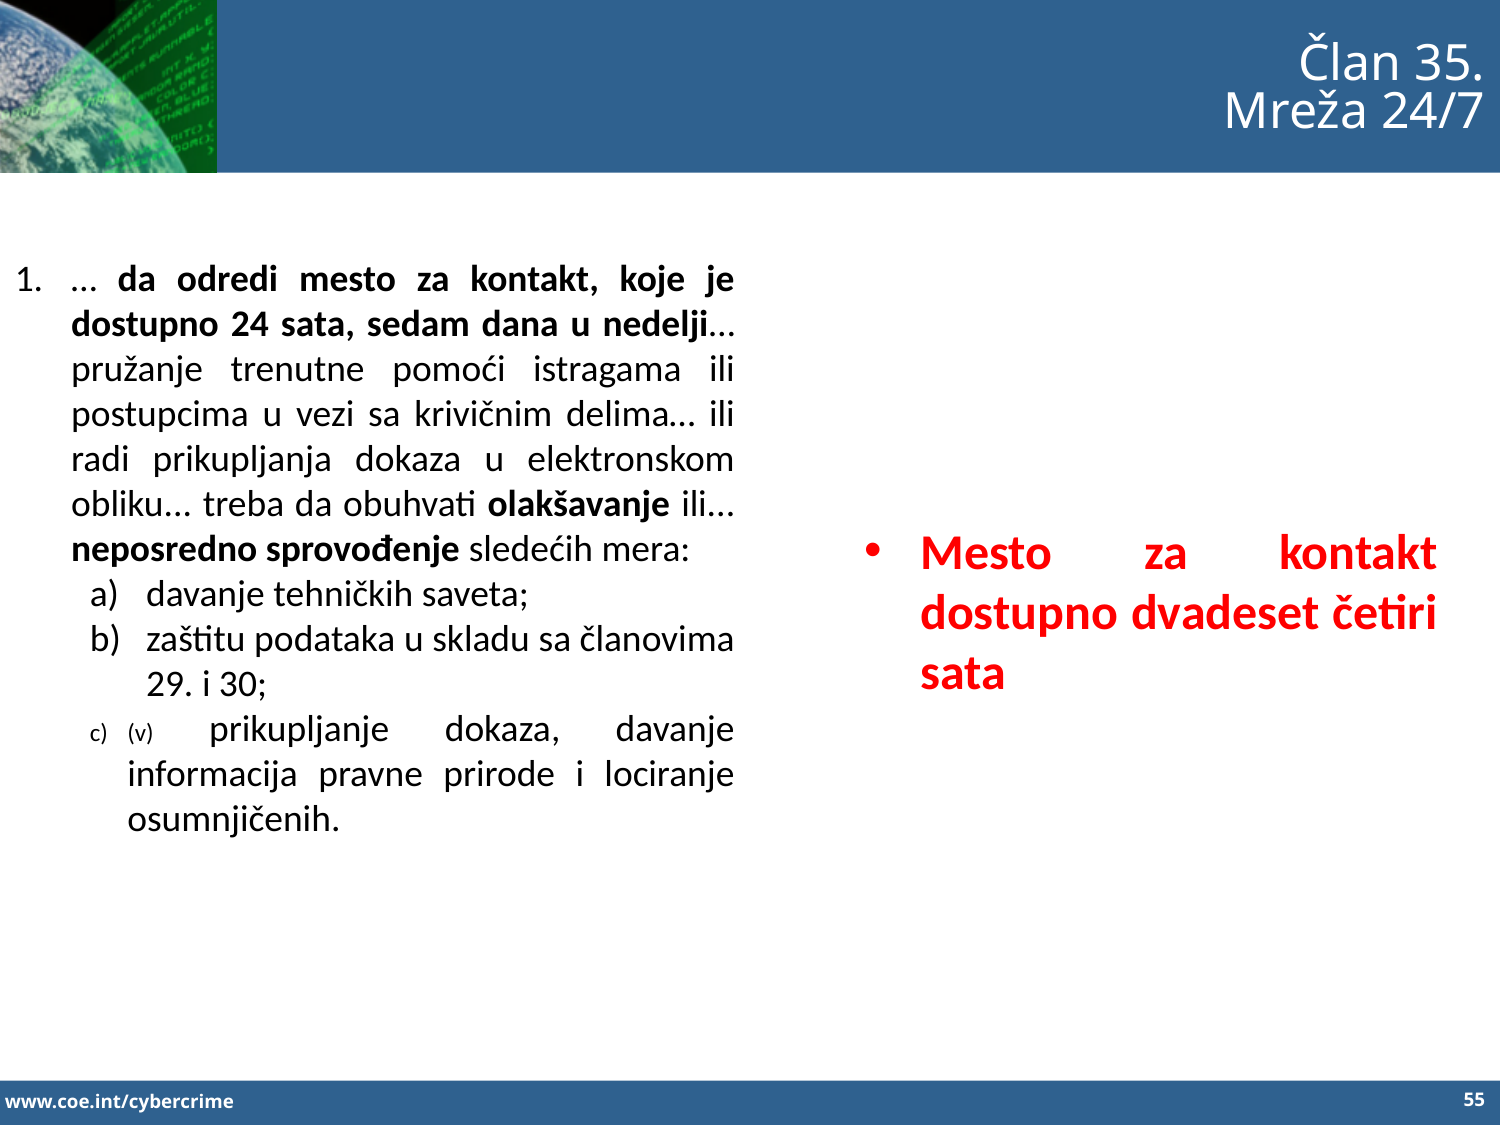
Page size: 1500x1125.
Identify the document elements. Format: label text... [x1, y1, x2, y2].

slide_number 55 [1149, 1079, 1500, 1125]
picture [0, 1, 217, 173]
text_box Mesto za kontakt dostupno dvadeset četiri sata [849, 511, 1453, 707]
text_box … da odredi mesto za kontakt, koje je dostupno 24 sata, sedam dana u nedelji… pružanje trenutne pomoći istragama ili postupcima u vezi sa krivičnim delima… ili radi prikupljanja dokaza u elektronskom obliku... treba da obuhvati olakšavanje ili... neposredno sprovođenje sledećih mera: davanje tehničkih saveta; zaštitu podataka u skladu sa članovima 29. i 30; (v) prikupljanje dokaza, davanje informacija pravne prirode i lociranje osumnjičenih. [0, 246, 750, 847]
text_box Član 35. Mreža 24/7 [308, 13, 1500, 166]
